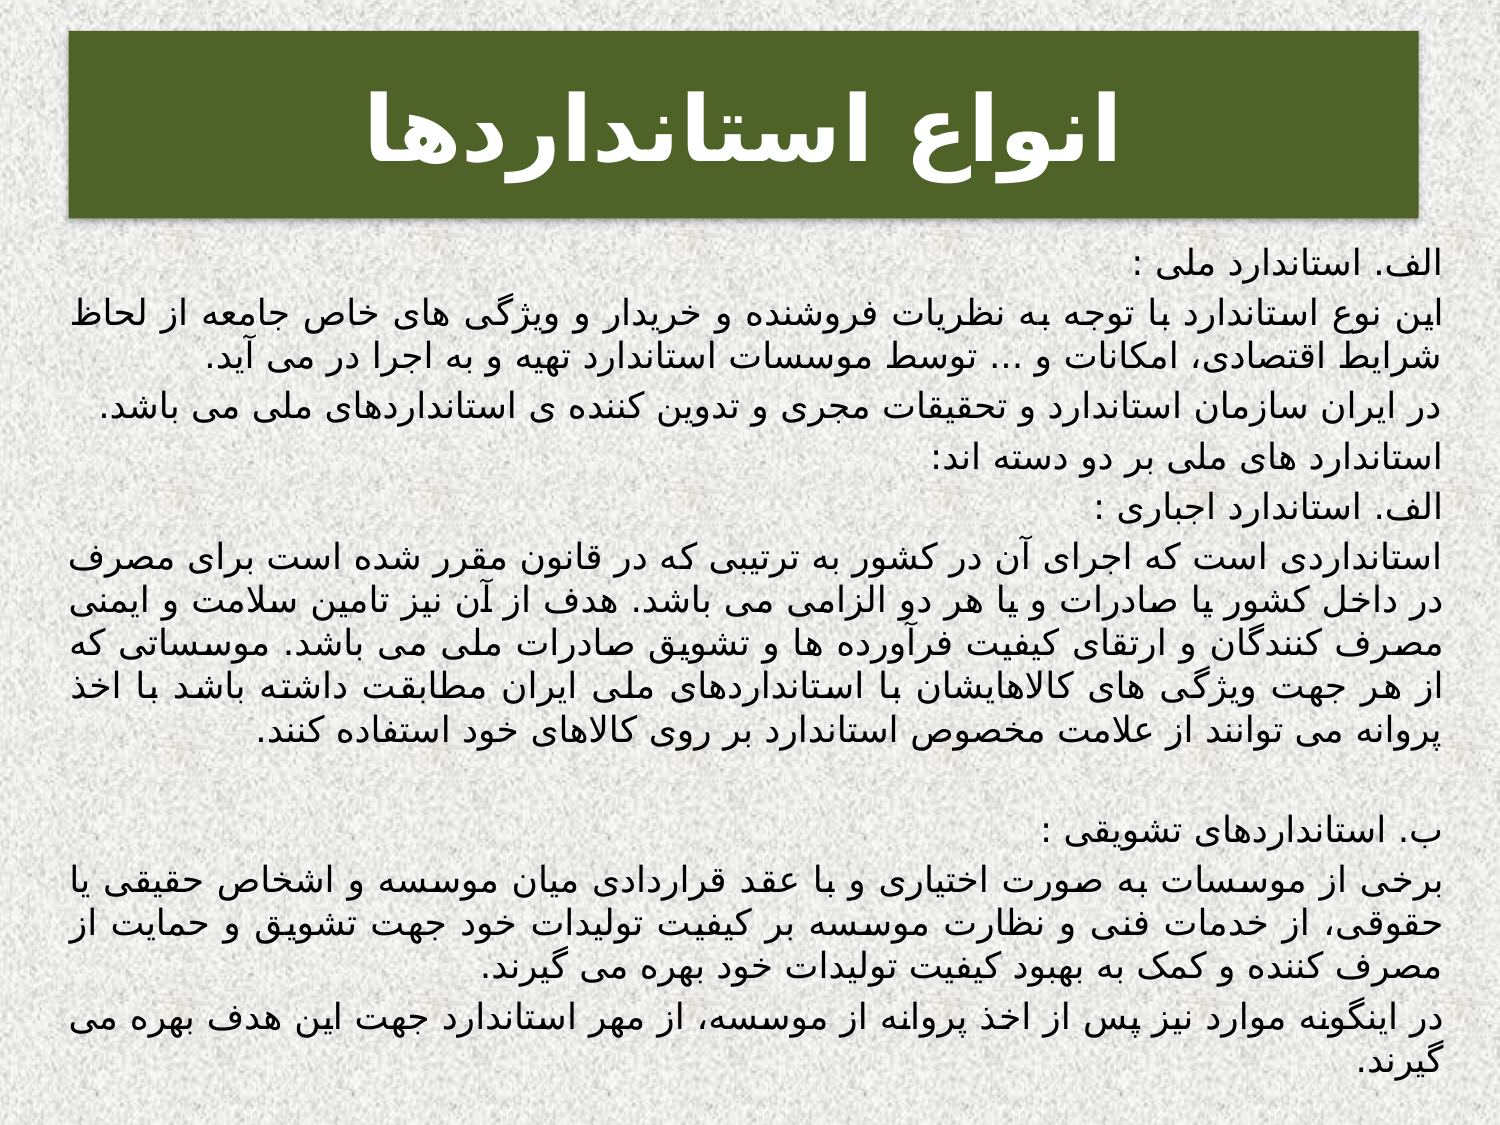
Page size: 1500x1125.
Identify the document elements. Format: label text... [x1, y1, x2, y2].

list الف. استاندارد ملی : این نوع استاندارد با توجه به نظریات فروشنده و خریدار و ویژگی های خاص جامعه از لحاظ شرایط اقتصادی، امکانات و ... توسط موسسات استاندارد تهیه و به اجرا در می آید. در ایران سازمان استاندارد و تحقیقات مجری و تدوین کننده ی استانداردهای ملی می باشد. استاندارد های ملی بر دو دسته اند: الف. استاندارد اجباری : استانداردی است که اجرای آن در کشور به ترتیبی که در قانون مقرر شده است برای مصرف در داخل کشور یا صادرات و یا هر دو الزامی می باشد. هدف از آن نیز تامین سلامت و ایمنی مصرف کنندگان و ارتقای کیفیت فرآورده ها و تشویق صادرات ملی می باشد. موسساتی که از هر جهت ویژگی های کالاهایشان با استانداردهای ملی ایران مطابقت داشته باشد با اخذ پروانه می توانند از علامت مخصوص استاندارد بر روی کالاهای خود استفاده کنند. ب. استانداردهای تشویقی : برخی از موسسات به صورت اختیاری و با عقد قراردادی میان موسسه و اشخاص حقیقی یا حقوقی، از خدمات فنی و نظارت موسسه بر کیفیت تولیدات خود جهت تشویق و حمایت از مصرف کننده و کمک به بهبود کیفیت تولیدات خود بهره می گیرند. در اینگونه موارد نیز پس از اخذ پروانه از موسسه، از مهر استاندارد جهت این هدف بهره می گیرند. [53, 231, 1459, 1125]
title انواع استانداردها [68, 30, 1419, 219]
picture [0, 0, 1500, 1125]
